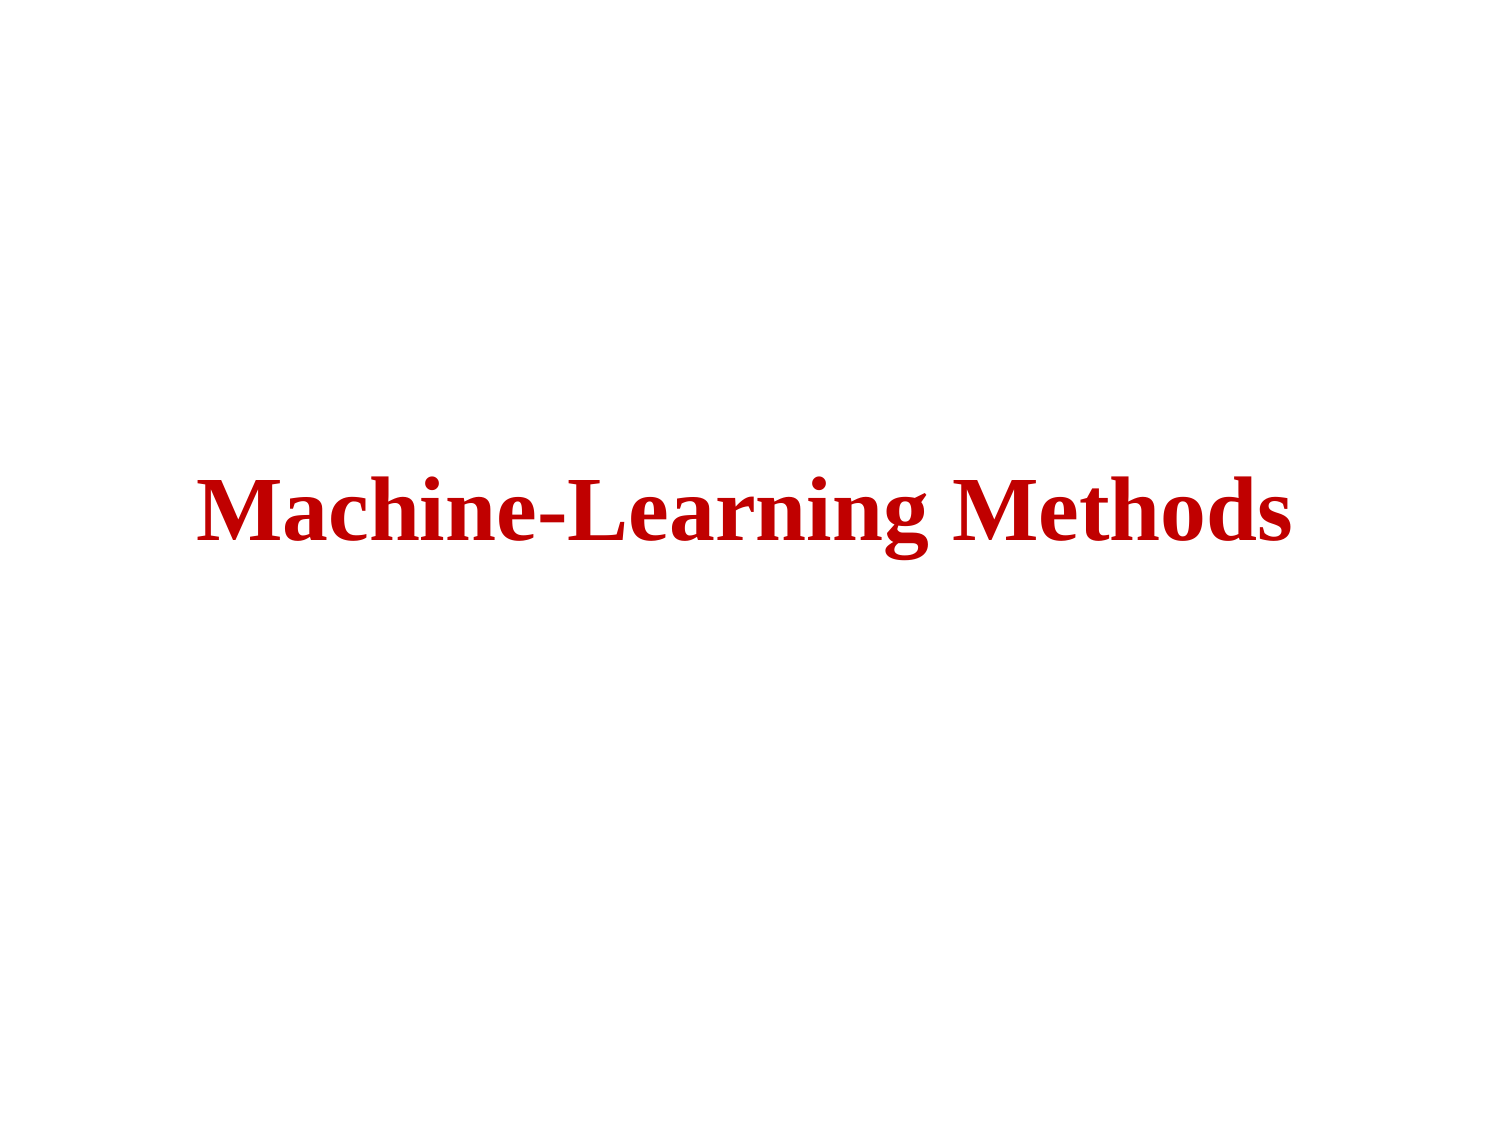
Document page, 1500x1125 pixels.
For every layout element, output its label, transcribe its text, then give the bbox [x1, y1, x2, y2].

title Machine-Learning Methods [70, 410, 1421, 598]
